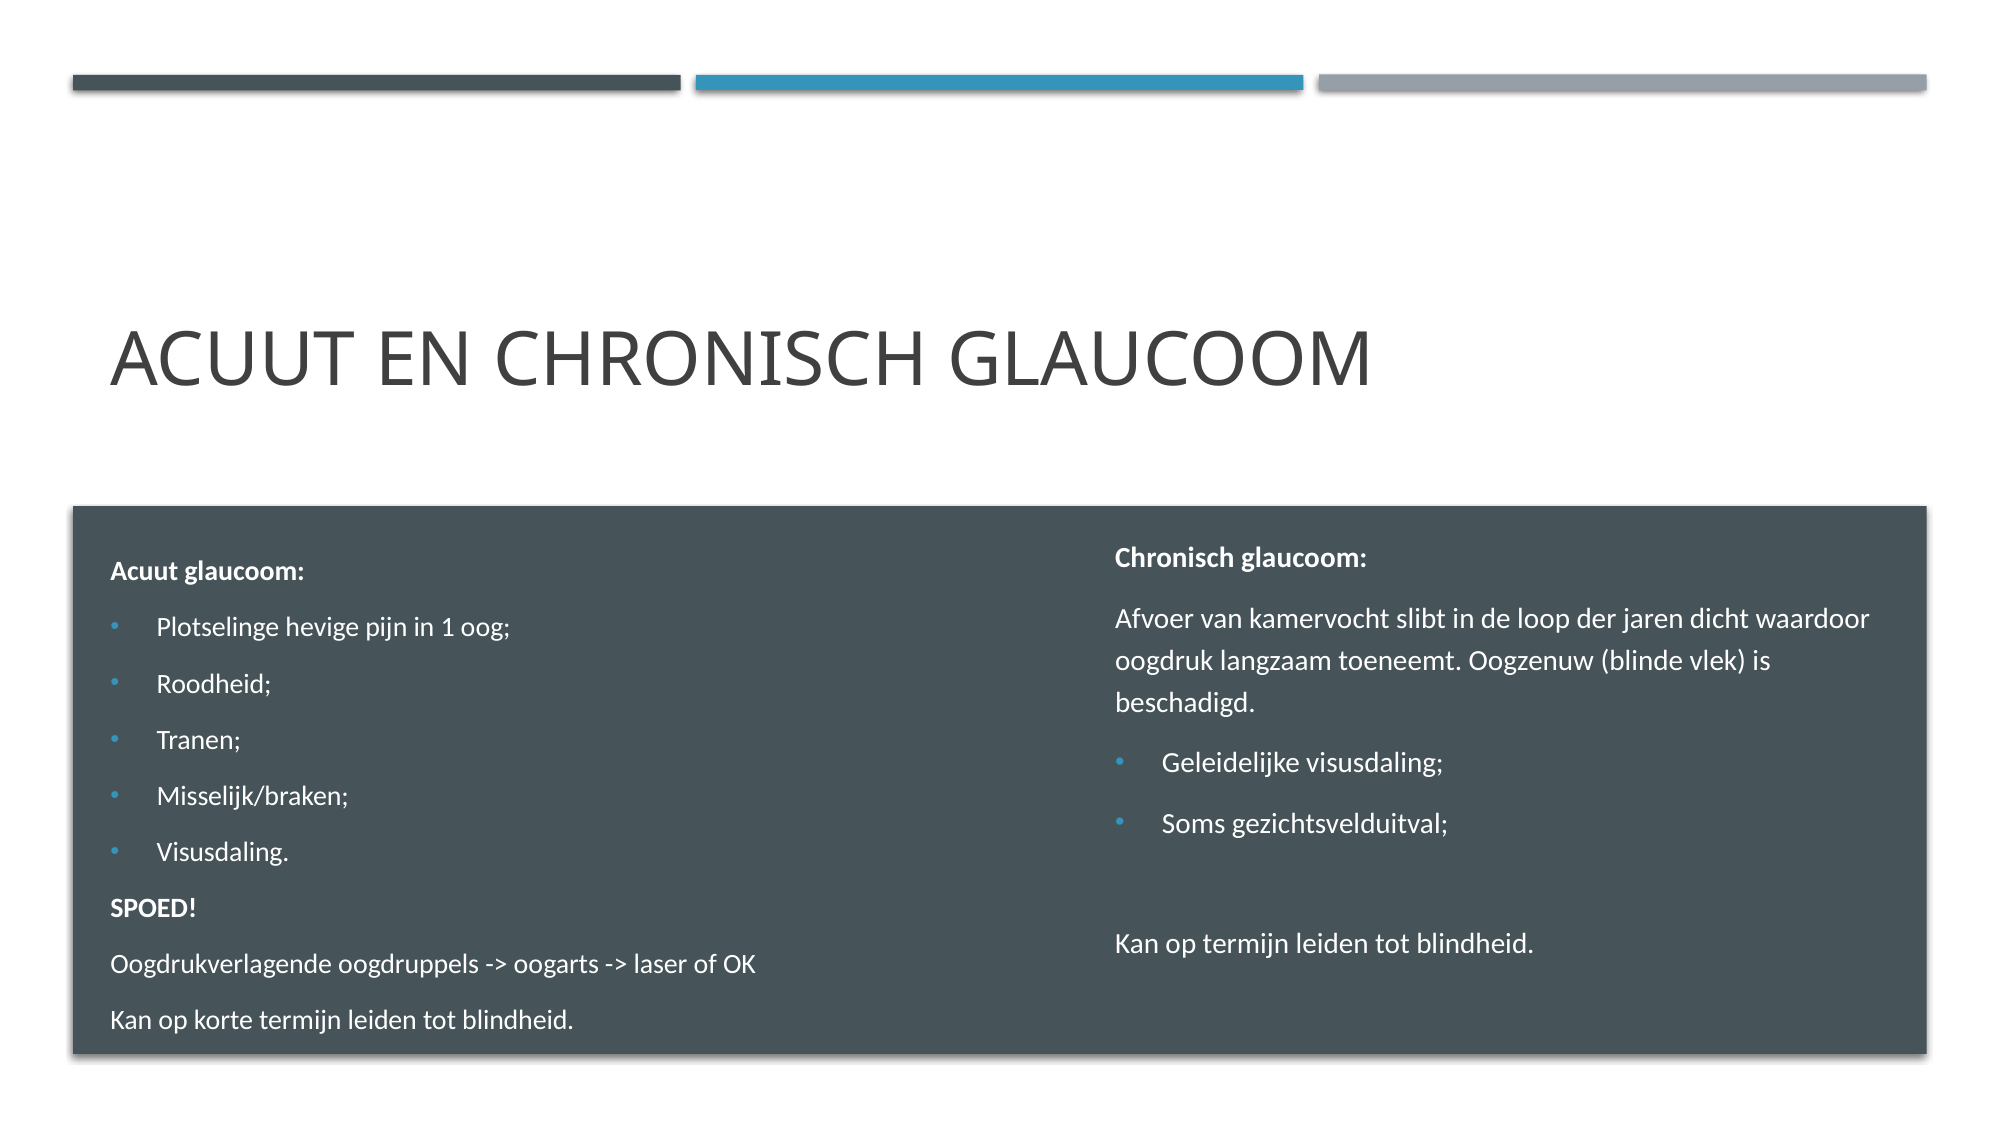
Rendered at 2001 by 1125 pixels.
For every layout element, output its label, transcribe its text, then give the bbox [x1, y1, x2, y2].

text_box Chronisch glaucoom: Afvoer van kamervocht slibt in de loop der jaren dicht waardoor oogdruk langzaam toeneemt. Oogzenuw (blinde vlek) is beschadigd. Geleidelijke visusdaling; Soms gezichtsvelduitval; Kan op termijn leiden tot blindheid. [1099, 524, 1899, 1059]
title Acuut en chronisch glaucoom [95, 167, 1899, 410]
subtitle Acuut glaucoom: Plotselinge hevige pijn in 1 oog; Roodheid; Tranen; Misselijk/braken; Visusdaling. SPOED! Oogdrukverlagende oogdruppels -> oogarts -> laser of OK Kan op korte termijn leiden tot blindheid. [95, 538, 895, 1045]
